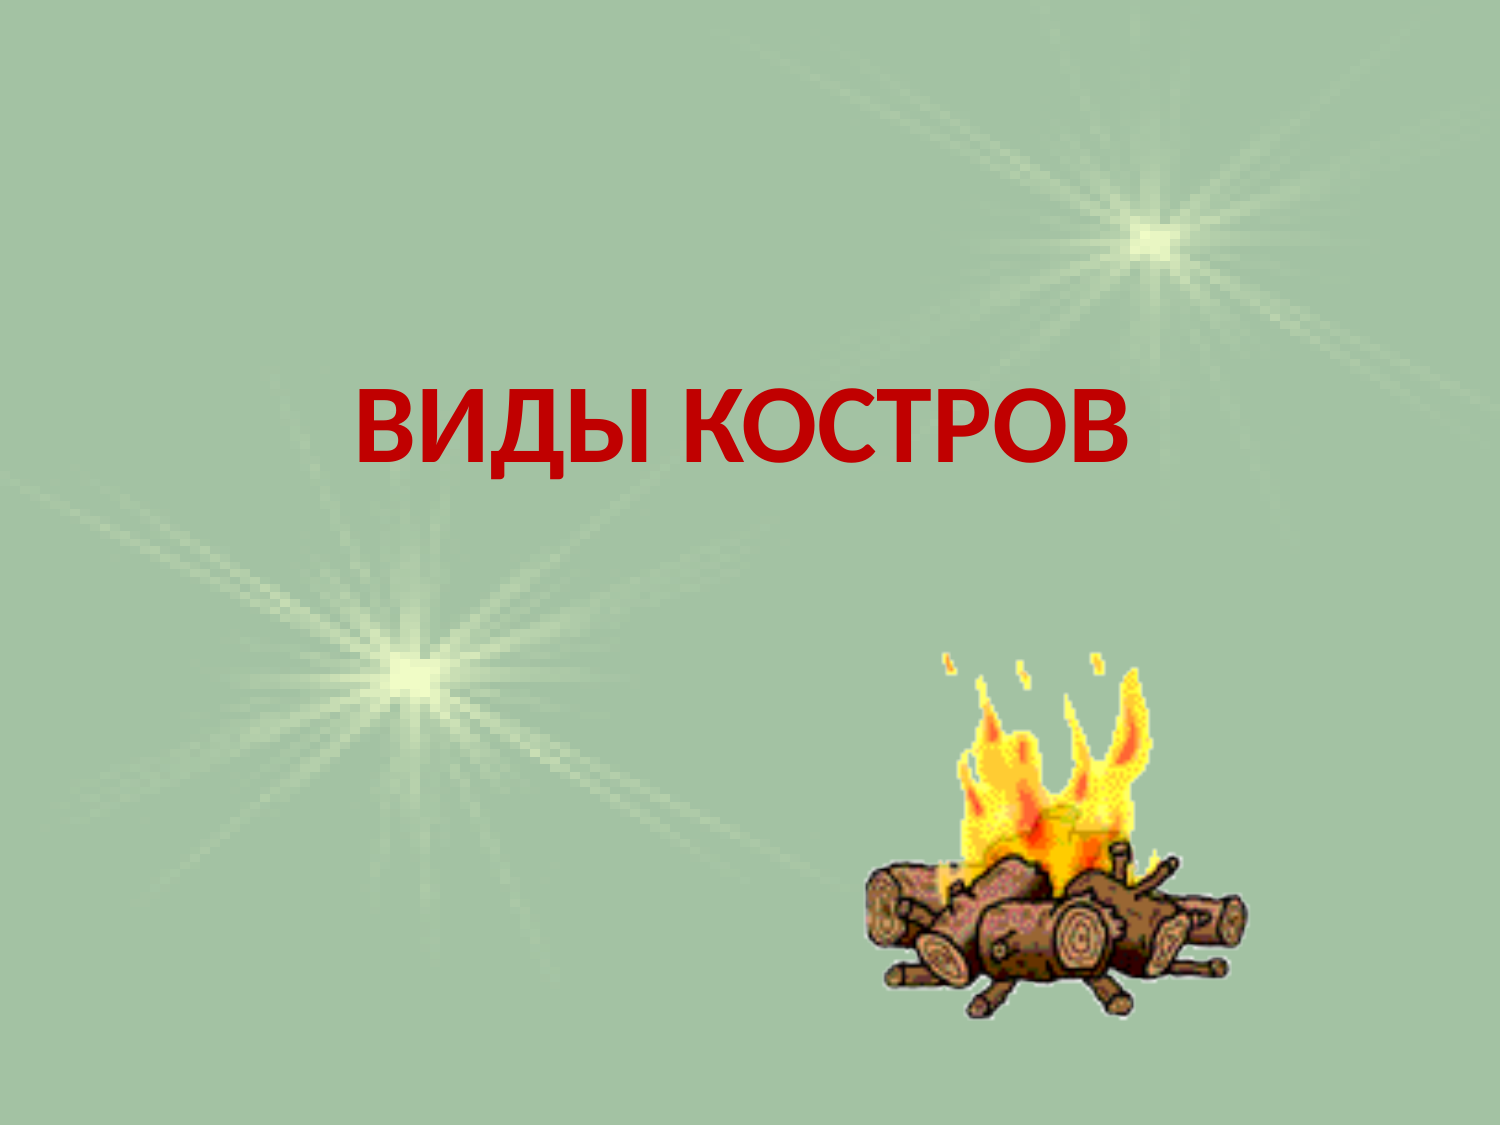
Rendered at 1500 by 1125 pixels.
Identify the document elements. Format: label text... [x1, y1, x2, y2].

picture [0, 0, 1500, 1125]
title ВИДЫ КОСТРОВ [105, 269, 1381, 565]
